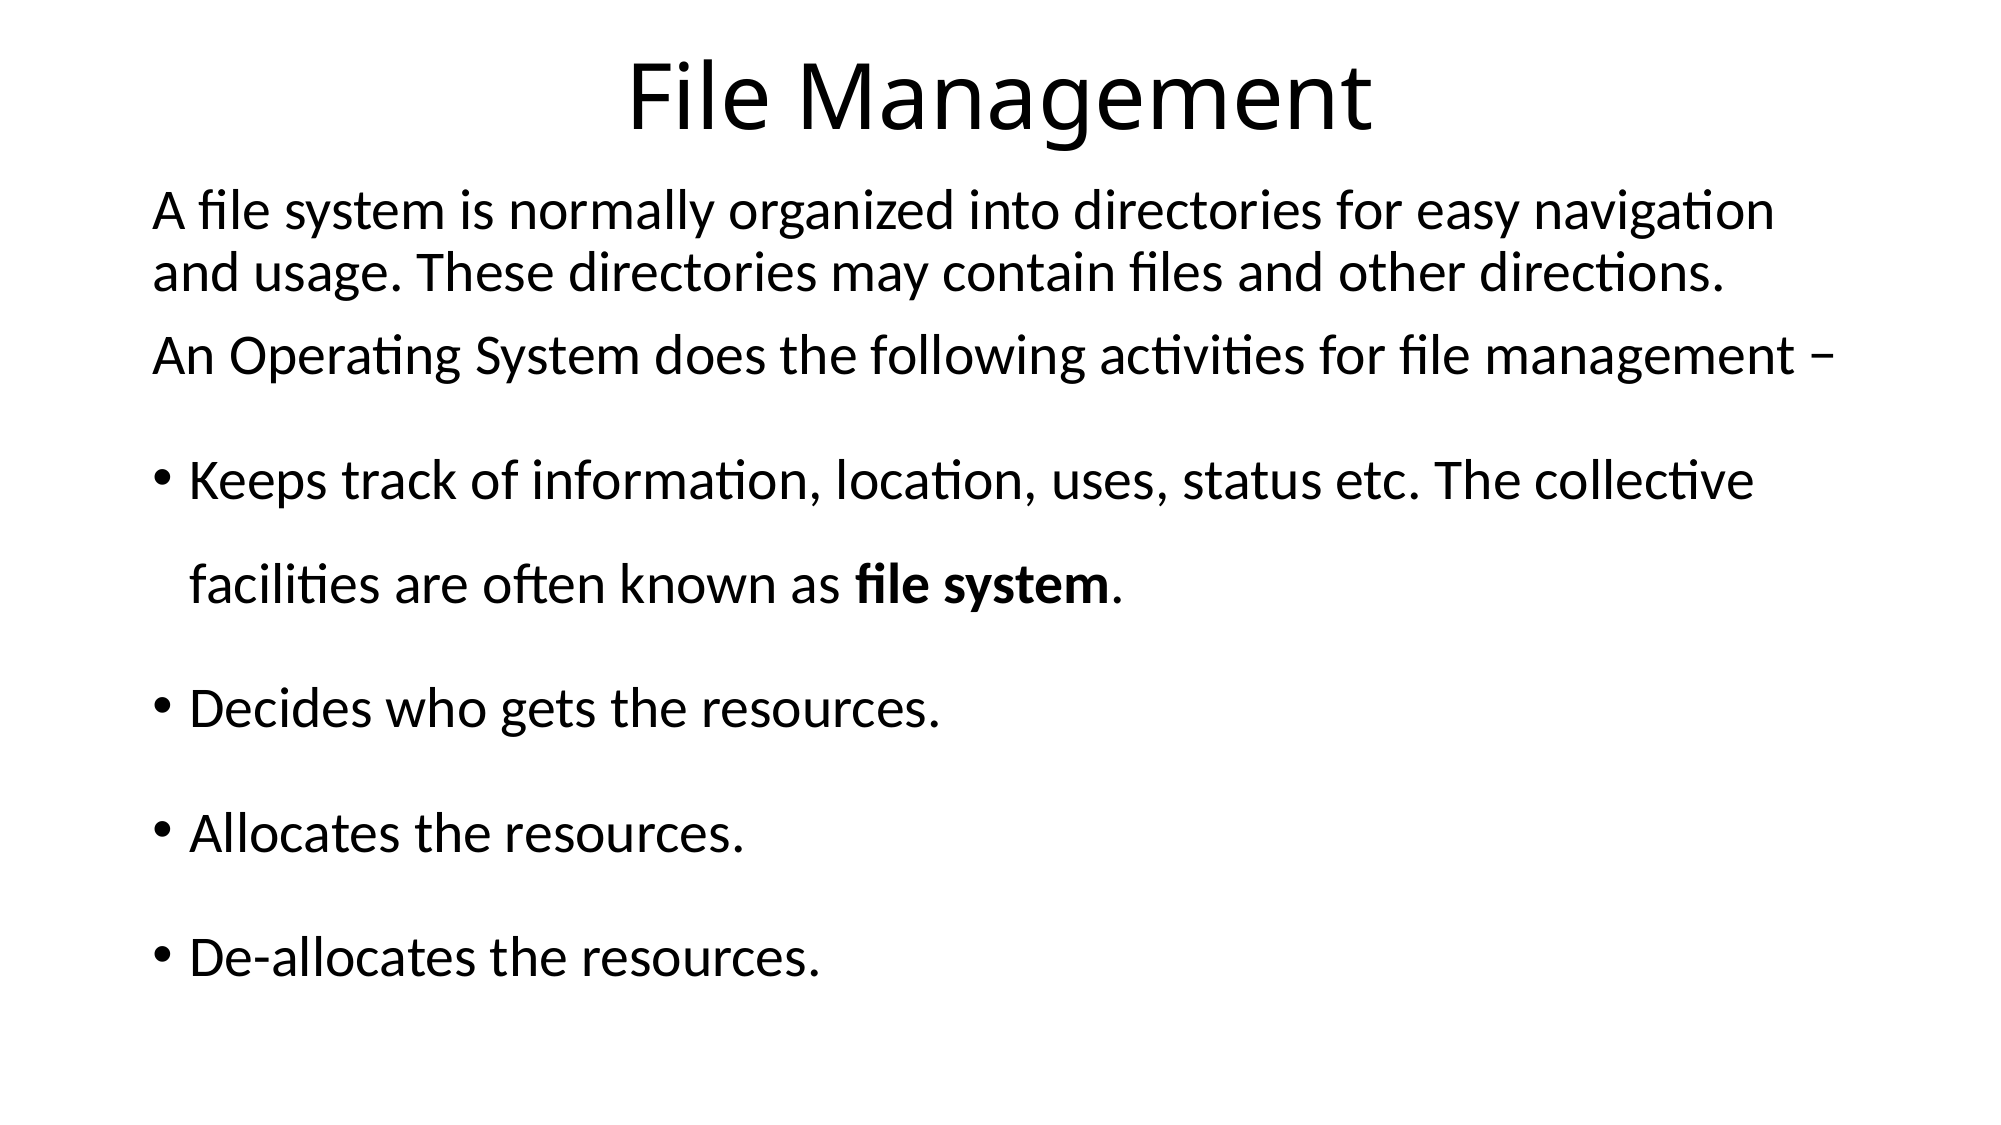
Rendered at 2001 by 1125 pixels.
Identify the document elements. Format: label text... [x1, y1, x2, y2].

title File Management [137, 26, 1863, 172]
list A file system is normally organized into directories for easy navigation and usage. These directories may contain files and other directions. An Operating System does the following activities for file management − Keeps track of information, location, uses, status etc. The collective facilities are often known as file system. Decides who gets the resources. Allocates the resources. De-allocates the resources. [137, 172, 1863, 1014]
